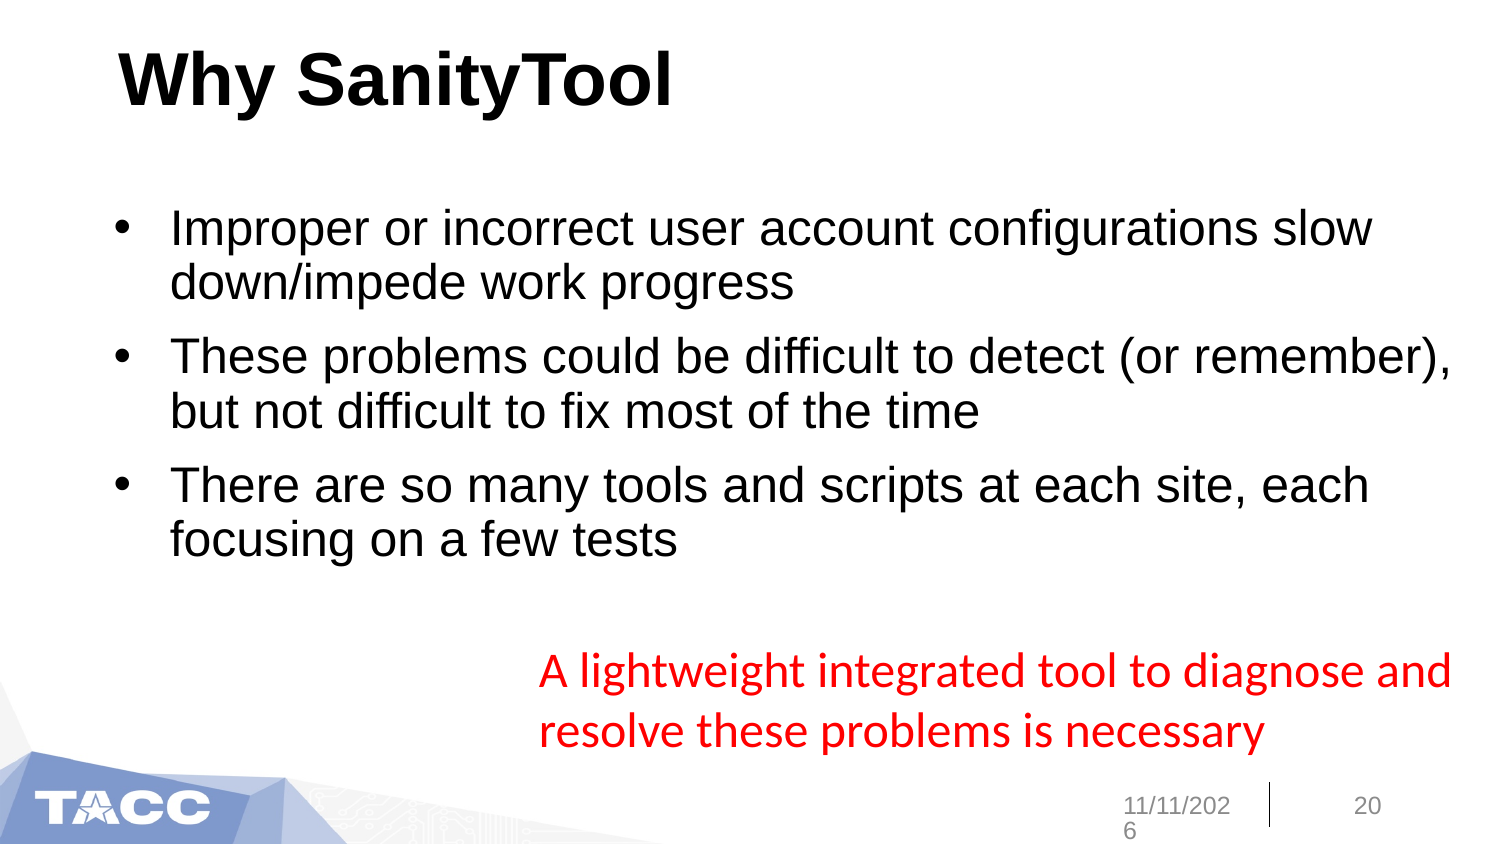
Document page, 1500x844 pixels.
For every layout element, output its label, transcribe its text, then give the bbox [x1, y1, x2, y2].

text_box A lightweight integrated tool to diagnose and resolve these problems is necessary [524, 630, 1489, 825]
title Why SanityTool [103, 0, 1397, 164]
list Improper or incorrect user account configurations slow down/impede work progress These problems could be difficult to detect (or remember), but not difficult to fix most of the time There are so many tools and scripts at each site, each focusing on a few tests [98, 194, 1477, 730]
picture [0, 0, 1500, 844]
